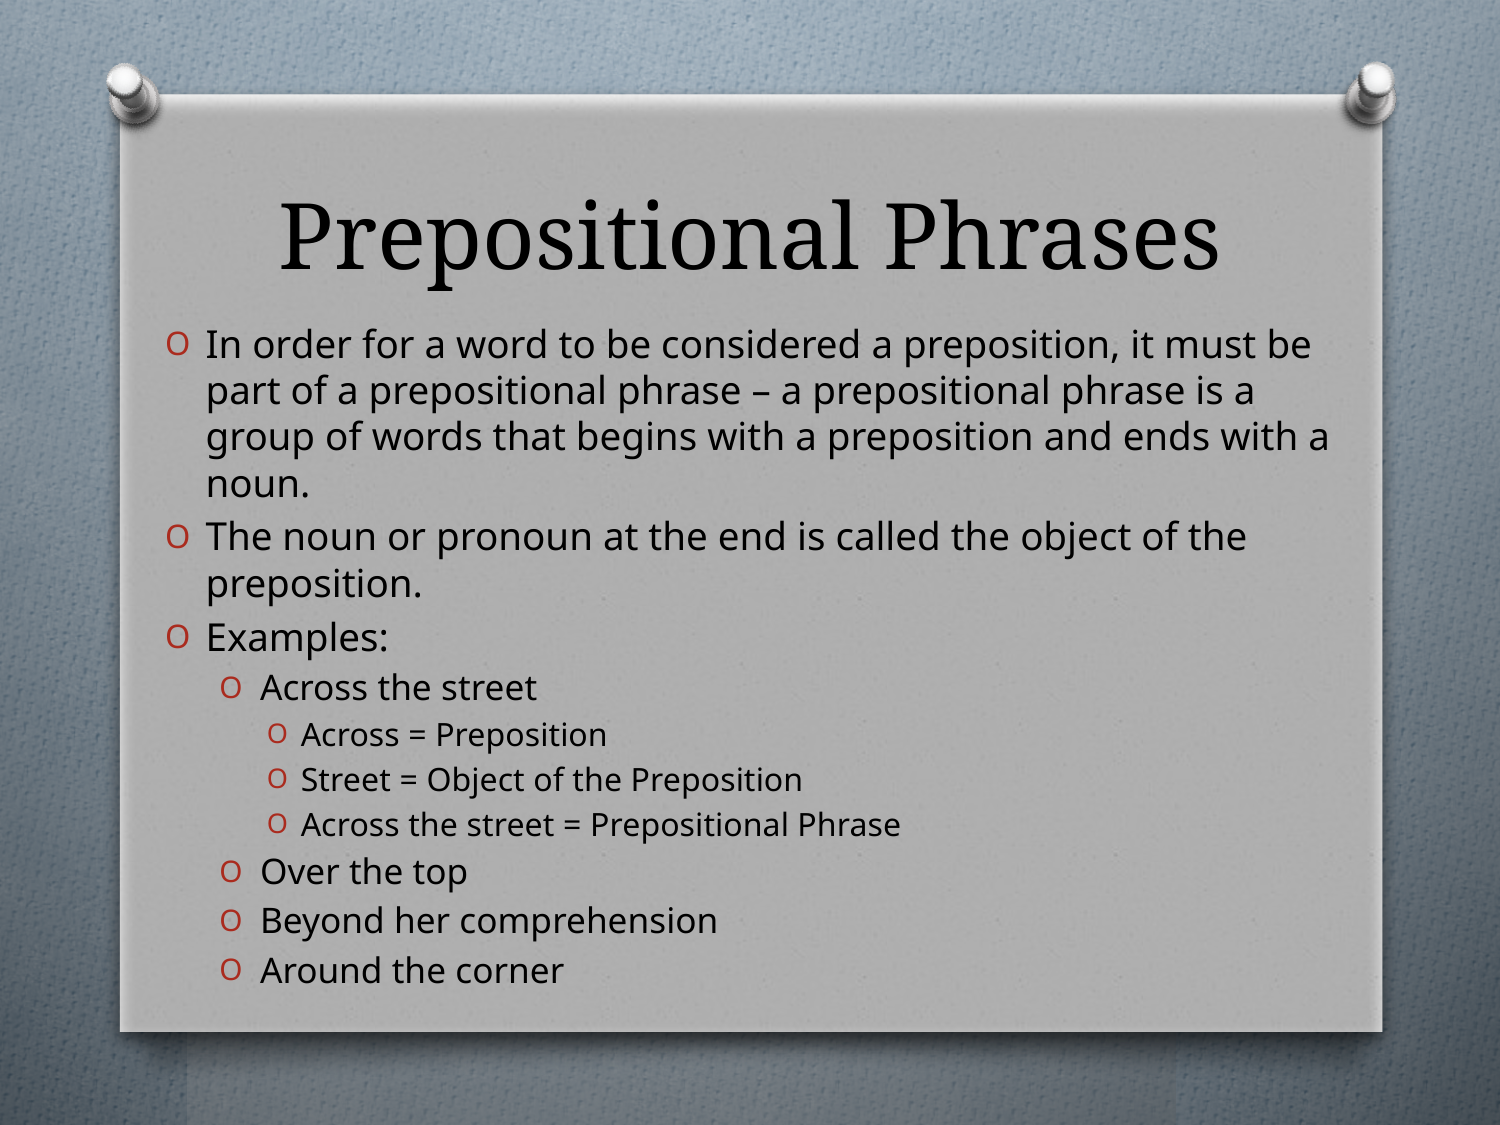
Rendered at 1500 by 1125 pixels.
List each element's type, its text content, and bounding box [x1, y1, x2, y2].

picture [1317, 35, 1439, 156]
title Prepositional Phrases [179, 134, 1323, 312]
picture [75, 29, 198, 153]
list In order for a word to be considered a preposition, it must be part of a prepositional phrase – a prepositional phrase is a group of words that begins with a preposition and ends with a noun. The noun or pronoun at the end is called the object of the preposition. Examples: Across the street Across = Preposition Street = Object of the Preposition Across the street = Prepositional Phrase Over the top Beyond her comprehension Around the corner [150, 312, 1363, 1000]
